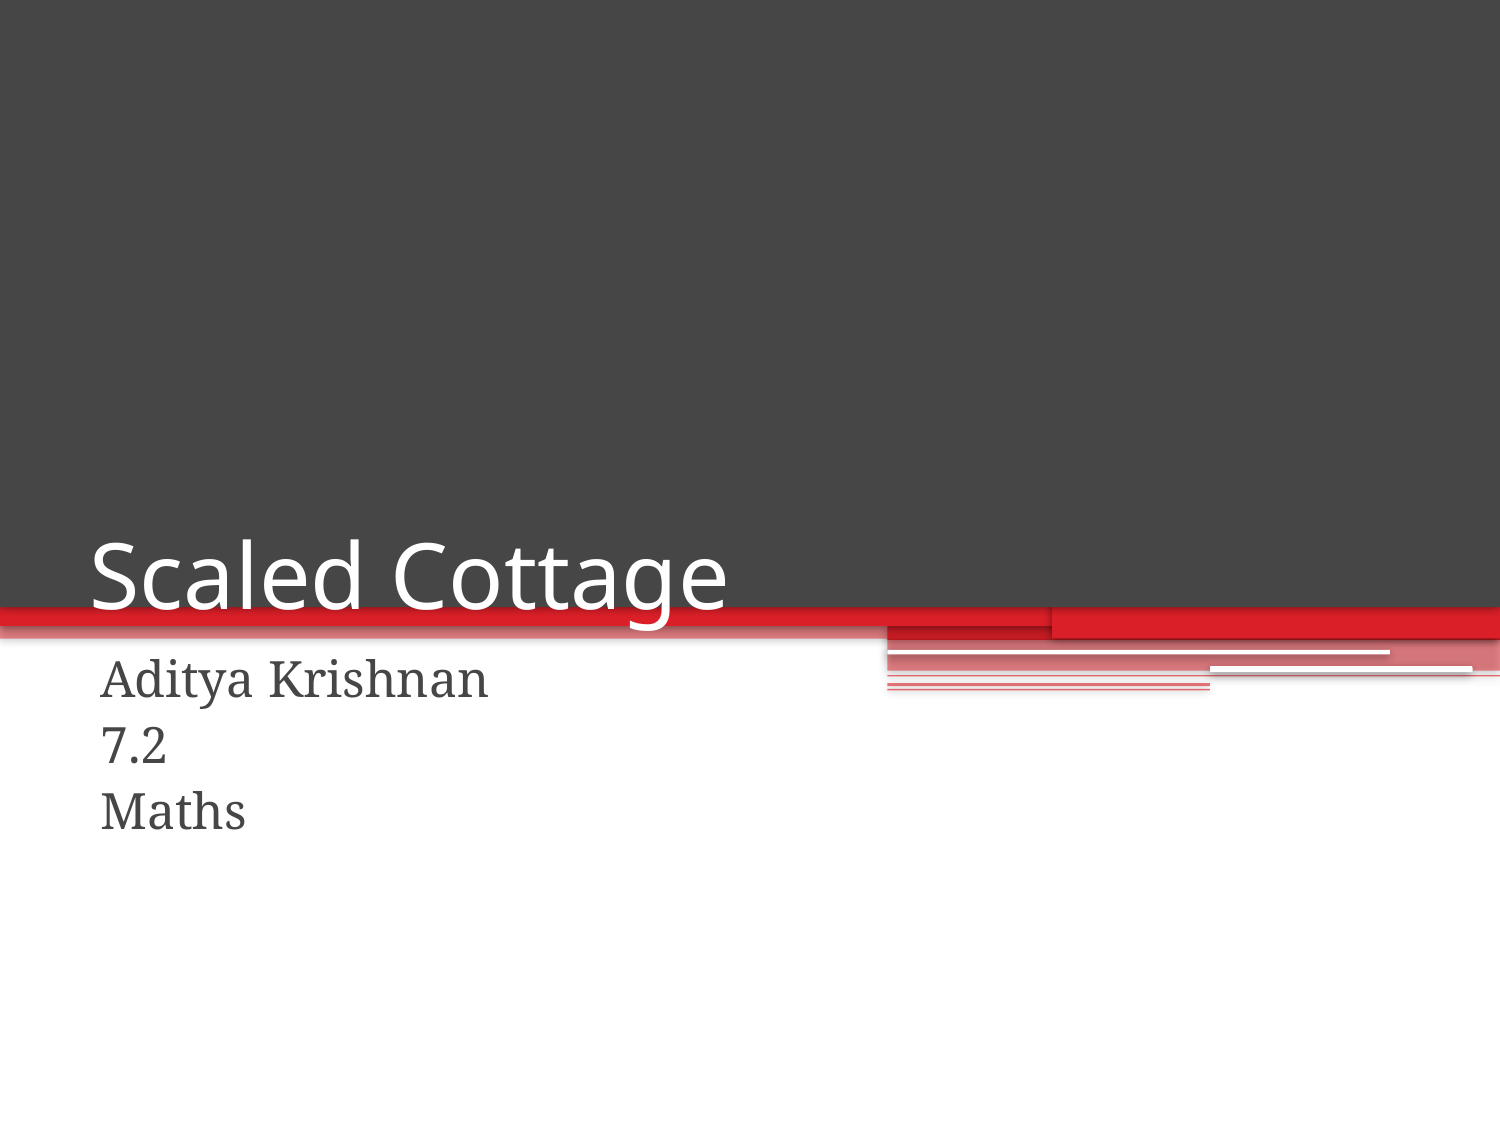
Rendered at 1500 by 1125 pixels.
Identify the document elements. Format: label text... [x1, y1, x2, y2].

subtitle Aditya Krishnan 7.2 Maths [75, 639, 888, 928]
title Scaled Cottage [75, 394, 1463, 636]
